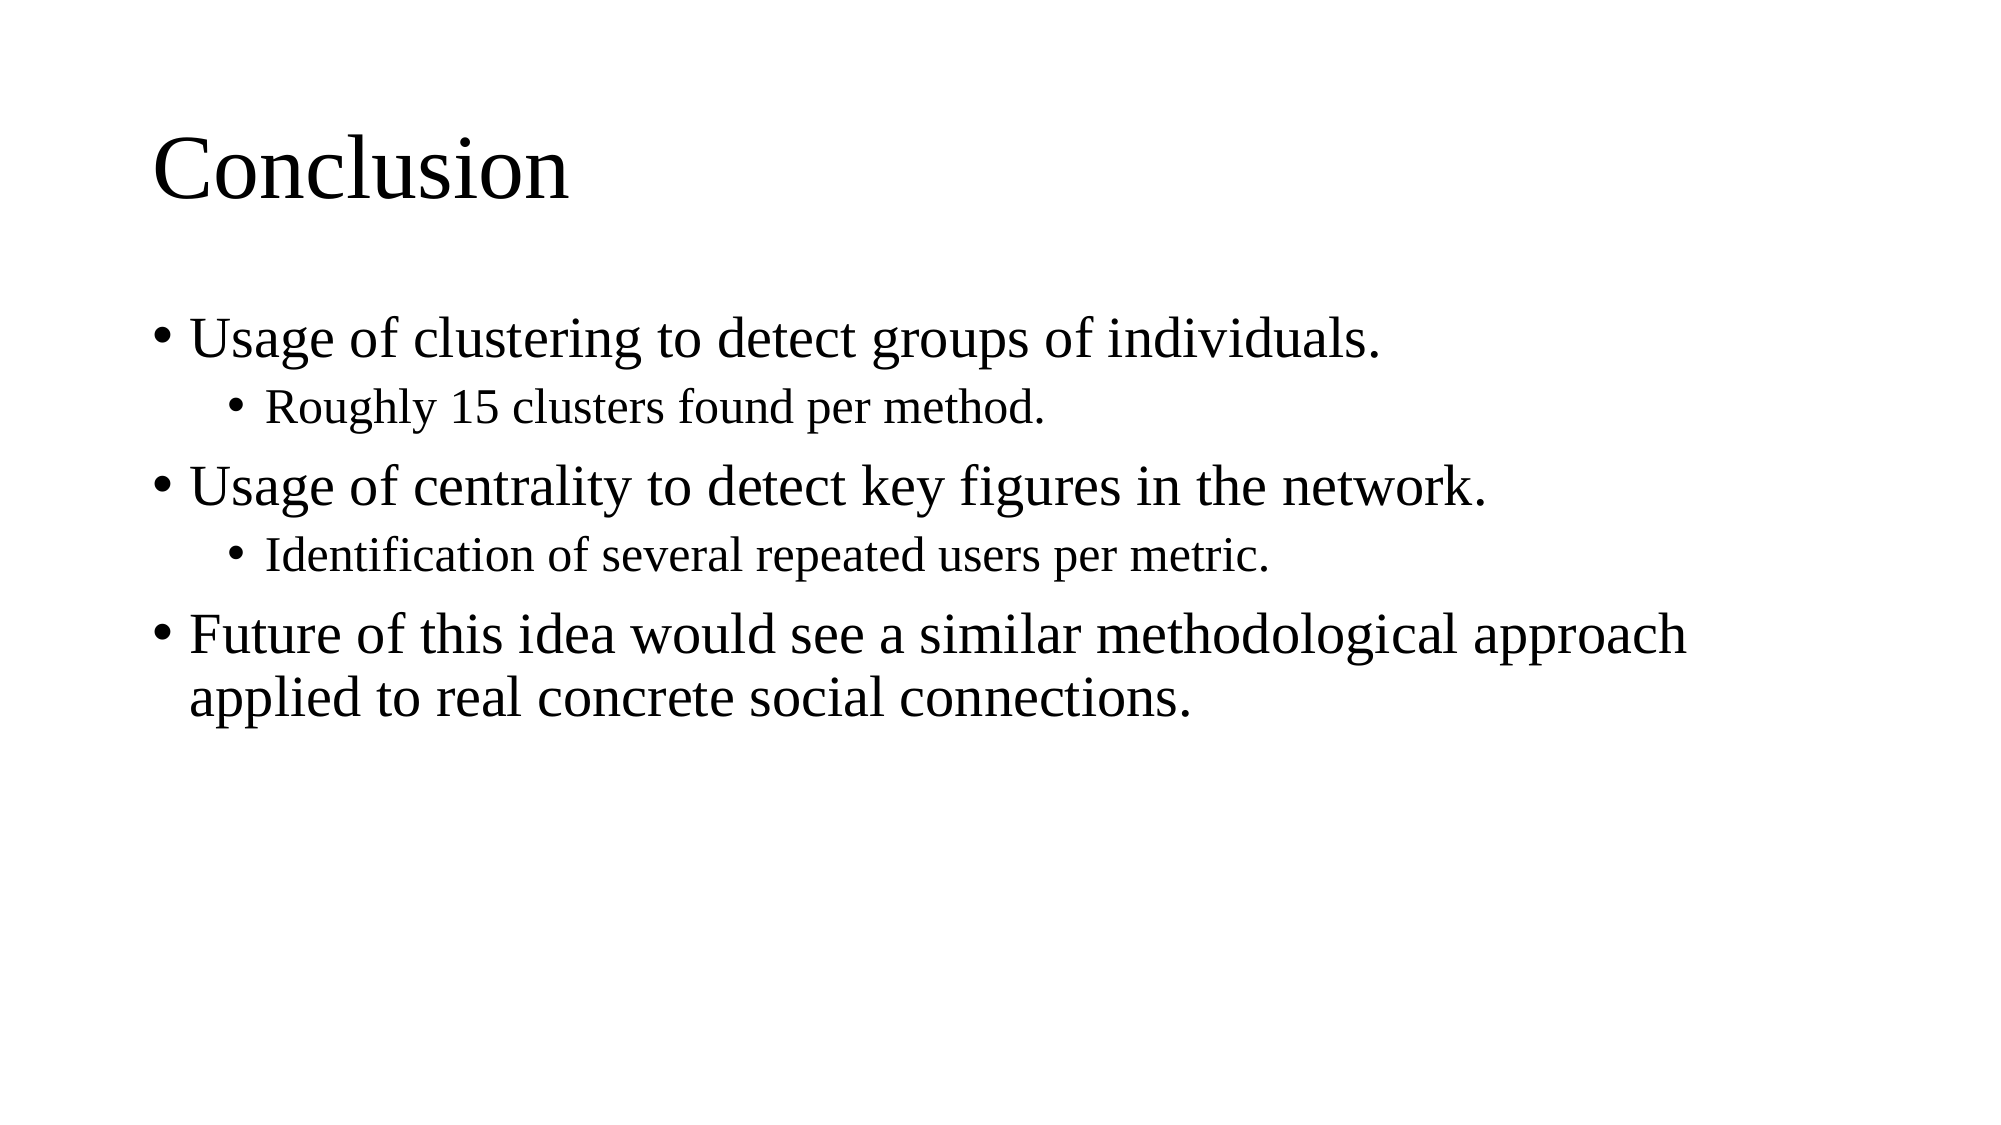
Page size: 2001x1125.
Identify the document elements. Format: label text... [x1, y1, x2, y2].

title Conclusion [137, 59, 1863, 278]
list Usage of clustering to detect groups of individuals. Roughly 15 clusters found per method. Usage of centrality to detect key figures in the network. Identification of several repeated users per metric. Future of this idea would see a similar methodological approach applied to real concrete social connections. [137, 299, 1863, 1014]
